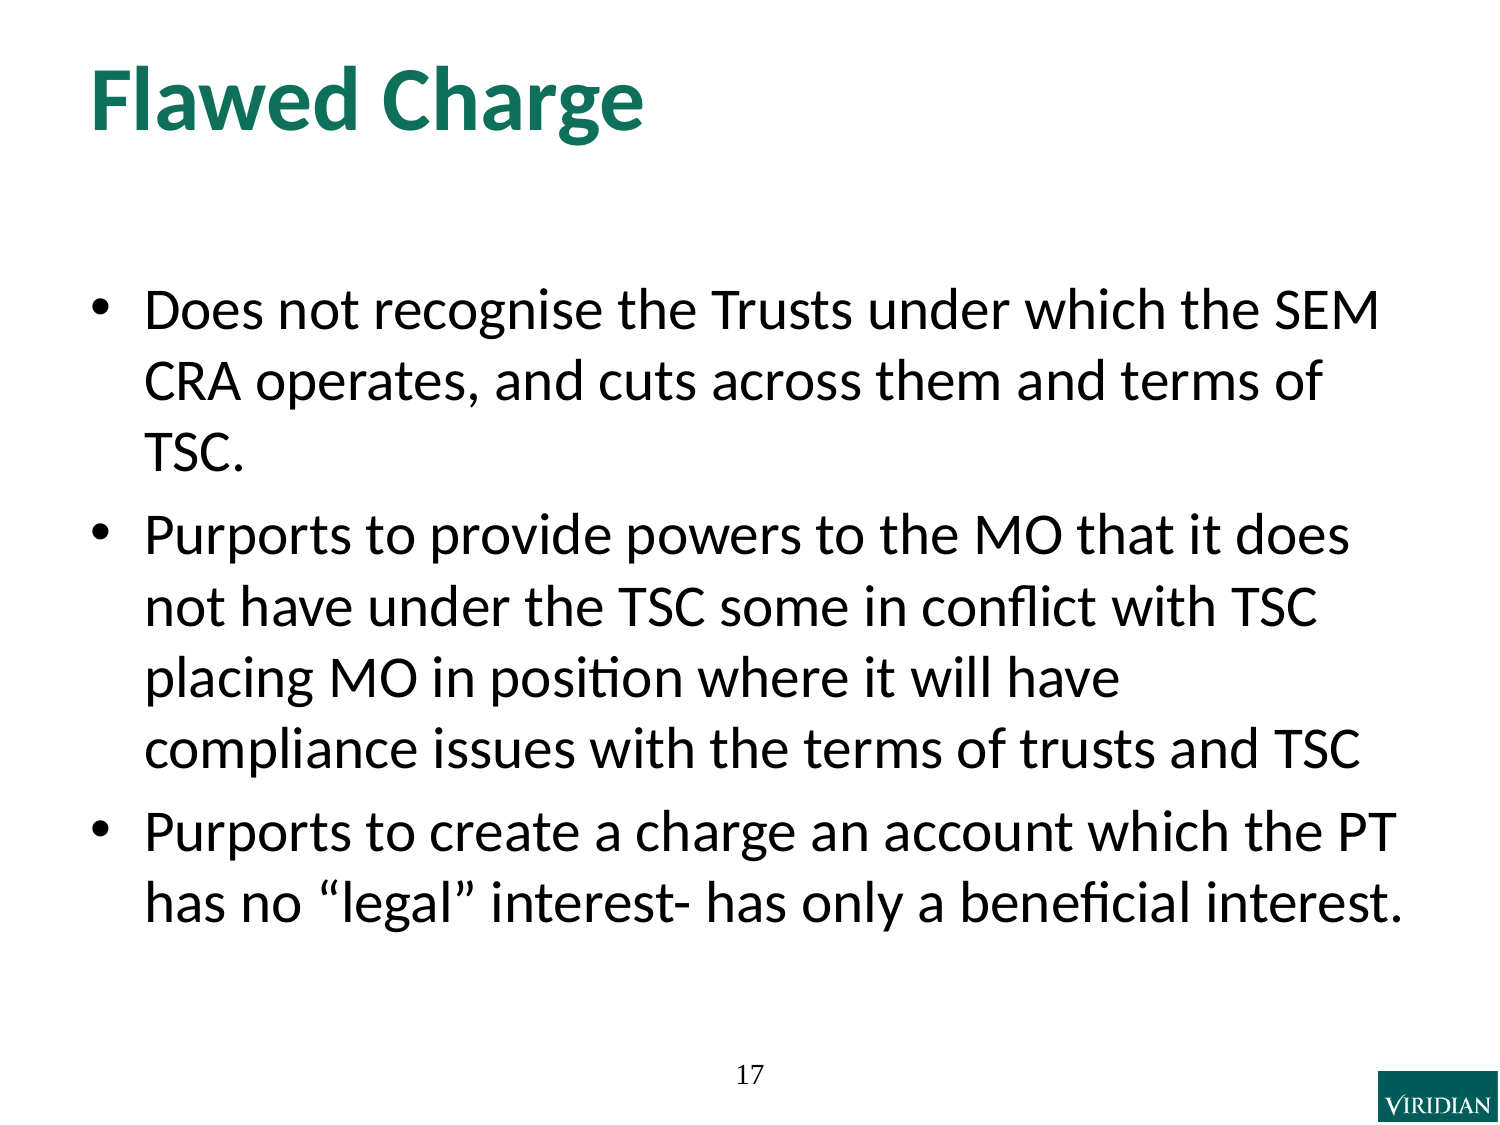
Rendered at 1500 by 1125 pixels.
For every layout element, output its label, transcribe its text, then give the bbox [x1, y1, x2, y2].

title Flawed Charge [75, 0, 1425, 188]
list Does not recognise the Trusts under which the SEM CRA operates, and cuts across them and terms of TSC. Purports to provide powers to the MO that it does not have under the TSC some in conflict with TSC placing MO in position where it will have compliance issues with the terms of trusts and TSC Purports to create a charge an account which the PT has no “legal” interest- has only a beneficial interest. [75, 262, 1425, 1005]
footer 17 [512, 1042, 988, 1103]
picture [1375, 1068, 1500, 1125]
